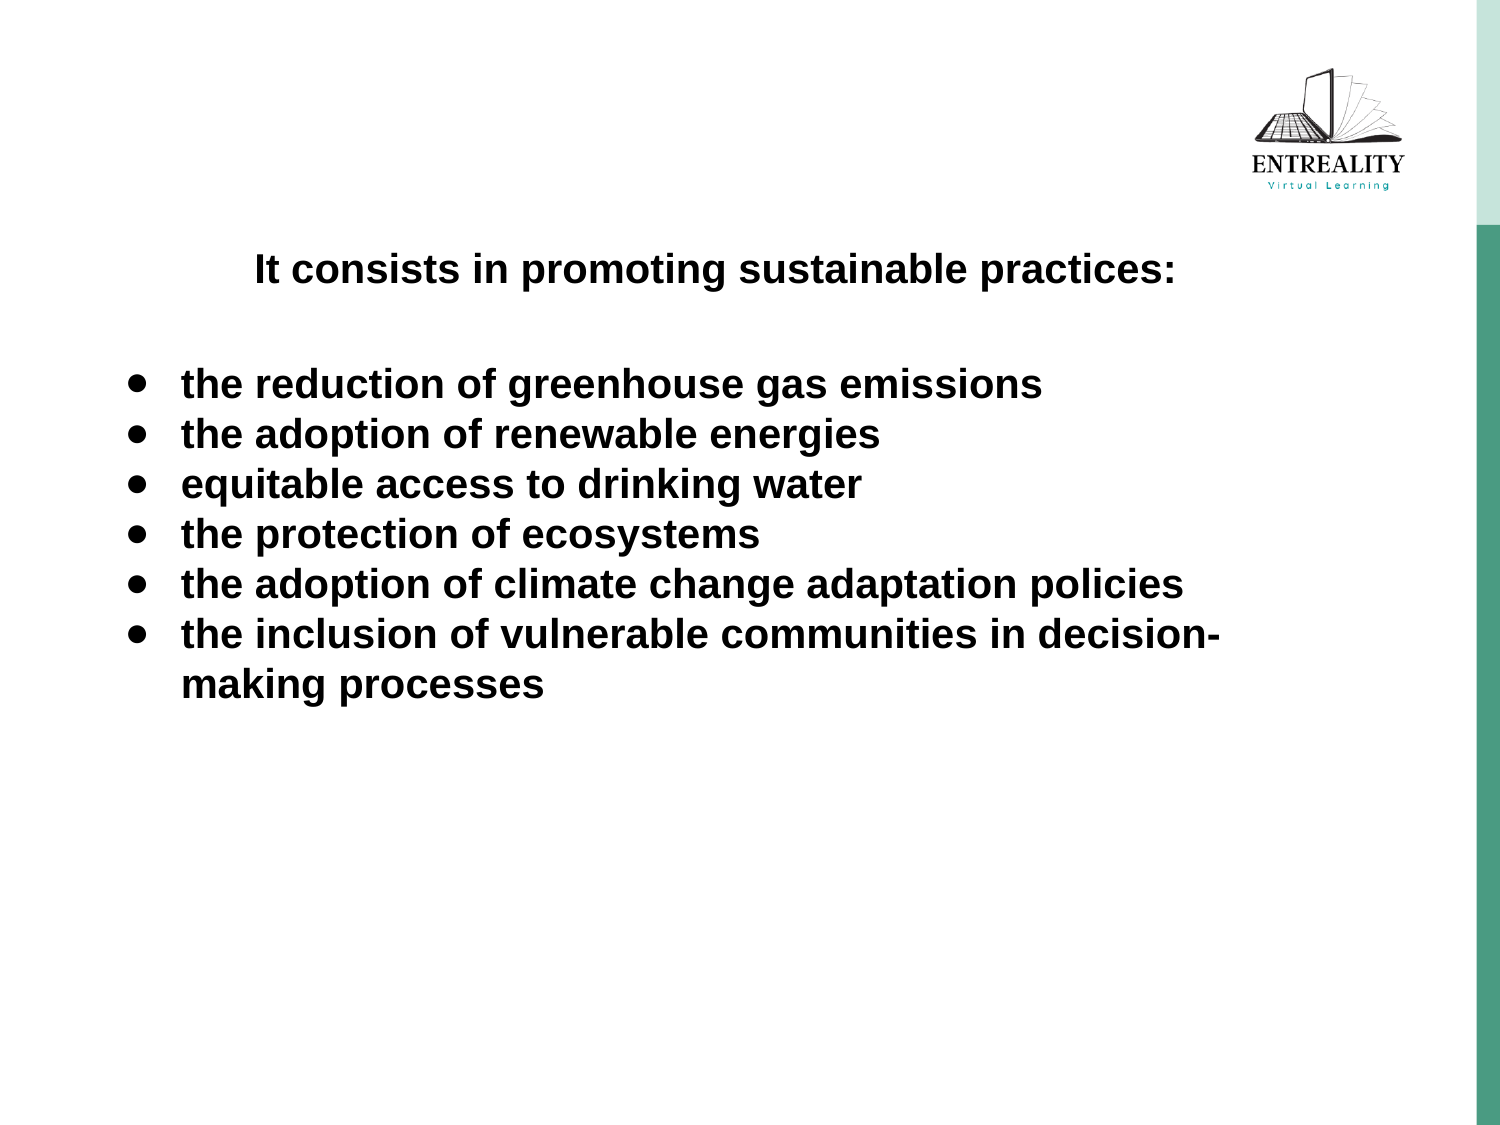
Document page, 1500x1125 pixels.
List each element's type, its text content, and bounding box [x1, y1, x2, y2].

picture [1198, 0, 1458, 259]
list It consists in promoting sustainable practices: the reduction of greenhouse gas emissions the adoption of renewable energies equitable access to drinking water the protection of ecosystems the adoption of climate change adaptation policies the inclusion of vulnerable communities in decision-making processes [90, 233, 1341, 1046]
